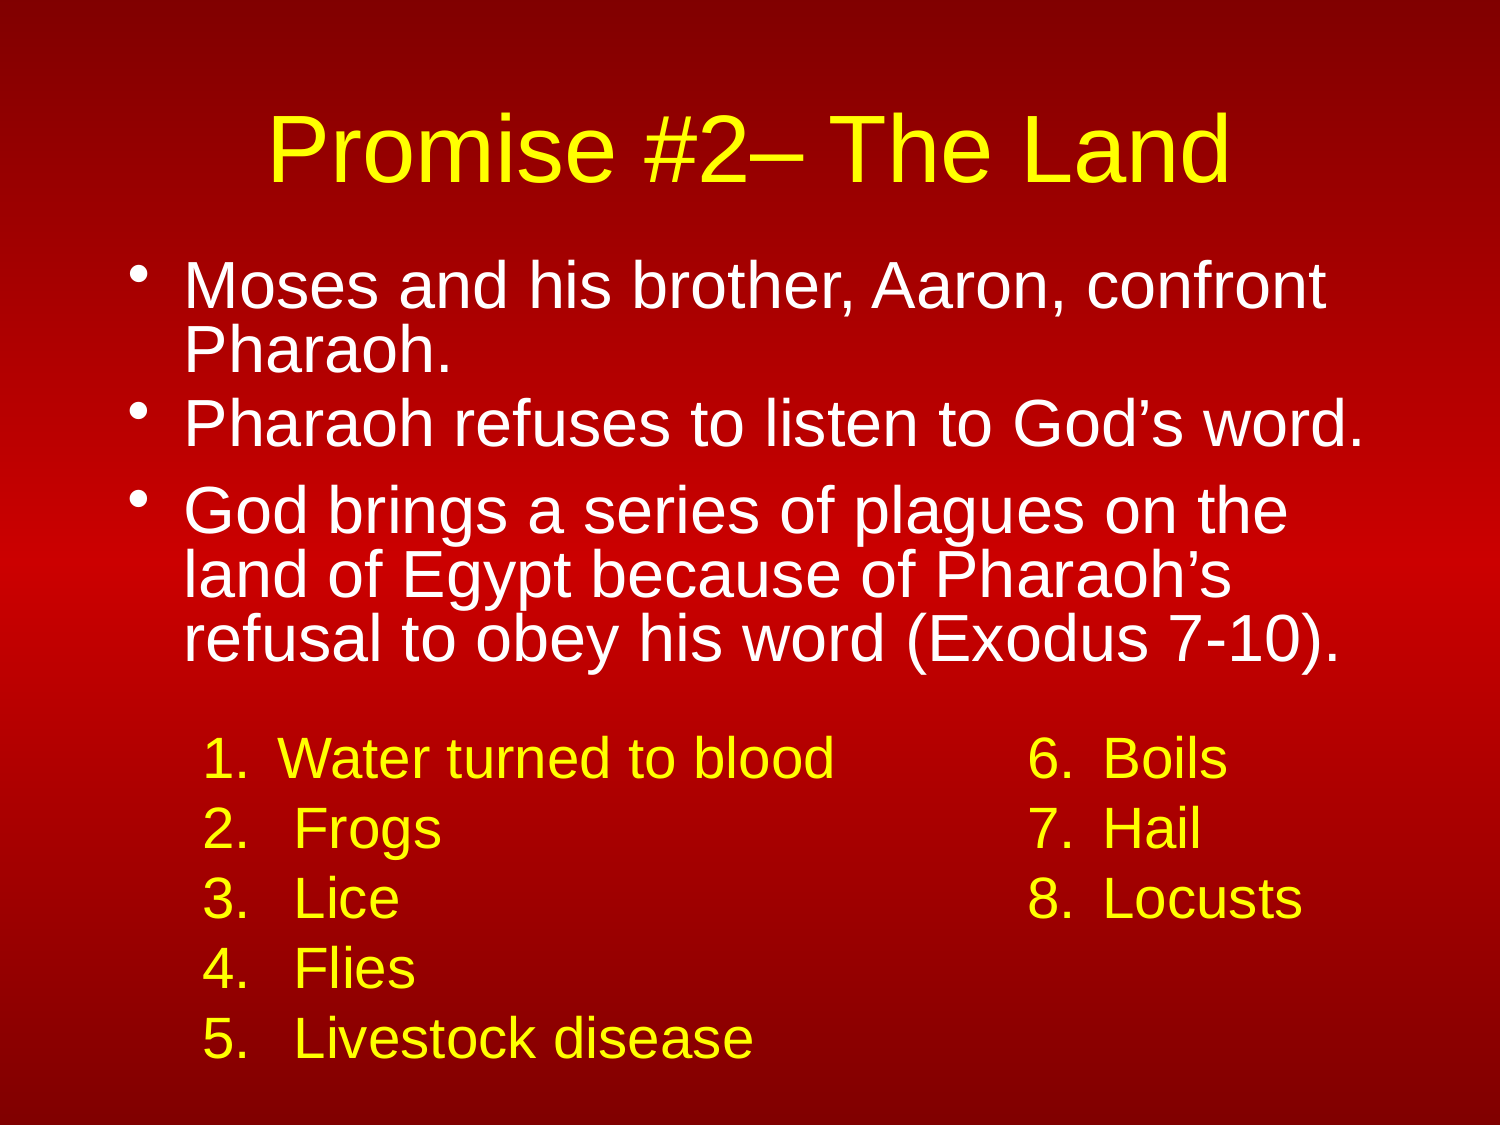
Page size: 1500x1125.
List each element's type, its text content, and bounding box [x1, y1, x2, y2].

text_box Water turned to blood Frogs Lice Flies Livestock disease [187, 712, 875, 1078]
text_box Boils Hail Locusts [1012, 712, 1375, 938]
text_box Pharaoh refuses to listen to God’s word. [112, 387, 1388, 474]
title Promise #2– The Land [37, 50, 1463, 238]
text_box God brings a series of plagues on the land of Egypt because of Pharaoh’s refusal to obey his word (Exodus 7-10). [112, 474, 1400, 688]
list Moses and his brother, Aaron, confront Pharaoh. [112, 249, 1388, 387]
